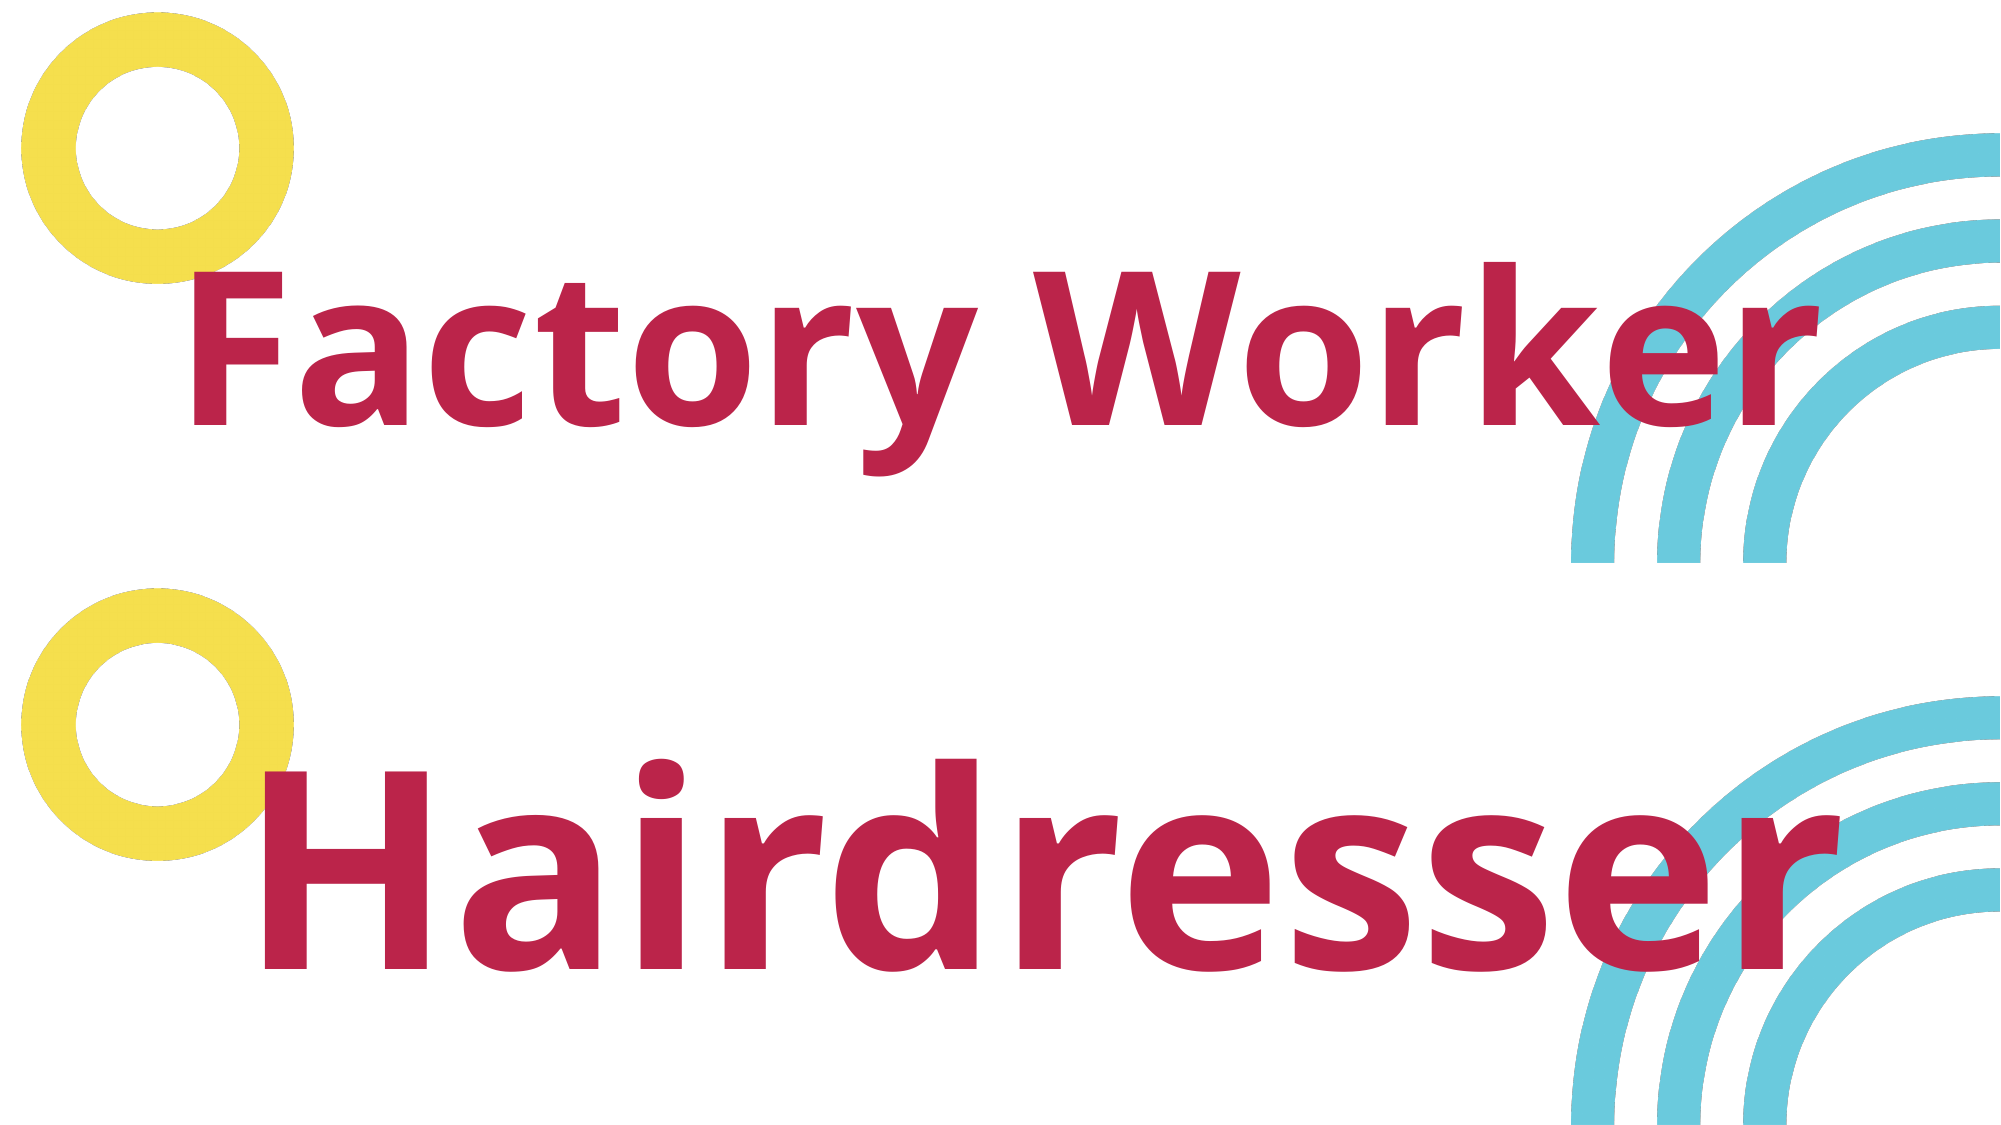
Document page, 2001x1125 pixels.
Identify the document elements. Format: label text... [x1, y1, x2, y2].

title Factory Worker [56, 88, 1944, 480]
picture [21, 588, 294, 861]
picture [1571, 696, 2000, 1125]
text_box Hairdresser [99, 717, 1988, 1037]
picture [1571, 133, 2000, 563]
picture [21, 12, 294, 284]
